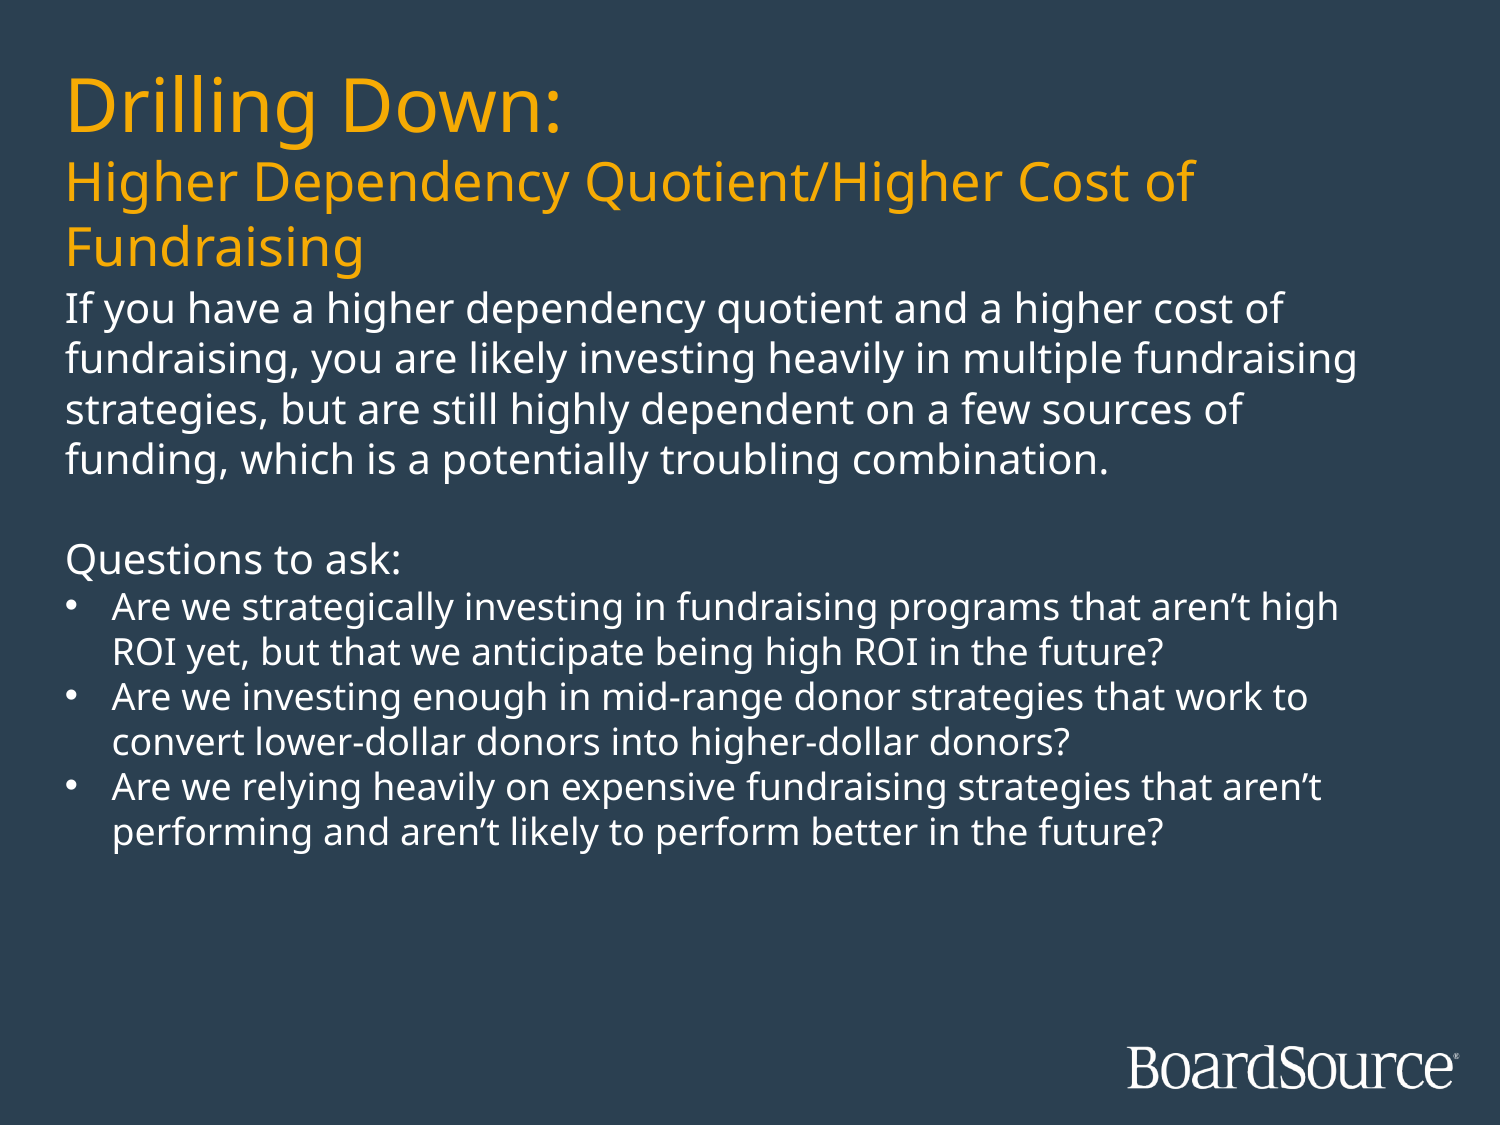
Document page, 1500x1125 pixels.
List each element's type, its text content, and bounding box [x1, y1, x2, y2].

picture [1124, 1043, 1463, 1091]
text_box Drilling Down: Higher Dependency Quotient/Higher Cost of Fundraising [50, 49, 1450, 285]
text_box If you have a higher dependency quotient and a higher cost of fundraising, you are likely investing heavily in multiple fundraising strategies, but are still highly dependent on a few sources of funding, which is a potentially troubling combination. Questions to ask: Are we strategically investing in fundraising programs that aren’t high ROI yet, but that we anticipate being high ROI in the future? Are we investing enough in mid-range donor strategies that work to convert lower-dollar donors into higher-dollar donors? Are we relying heavily on expensive fundraising strategies that aren’t performing and aren’t likely to perform better in the future? [50, 274, 1425, 860]
